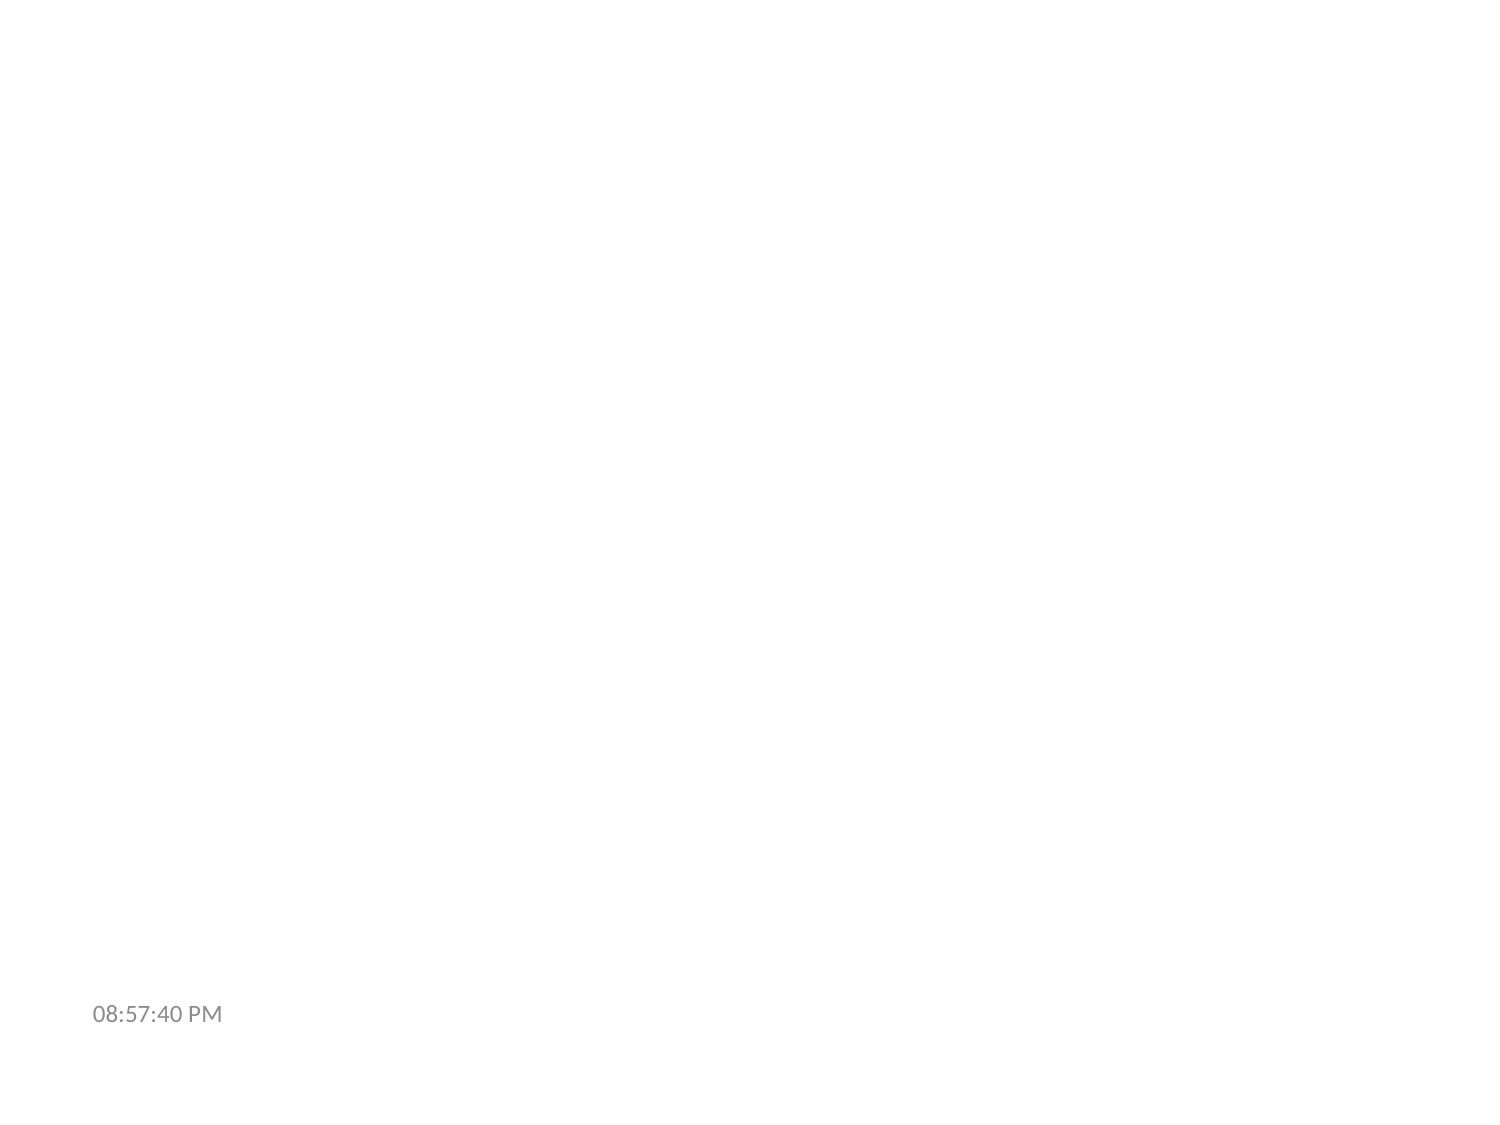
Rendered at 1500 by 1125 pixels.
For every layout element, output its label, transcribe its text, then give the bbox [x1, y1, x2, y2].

text_box 3:35:09 PM [77, 982, 428, 1043]
